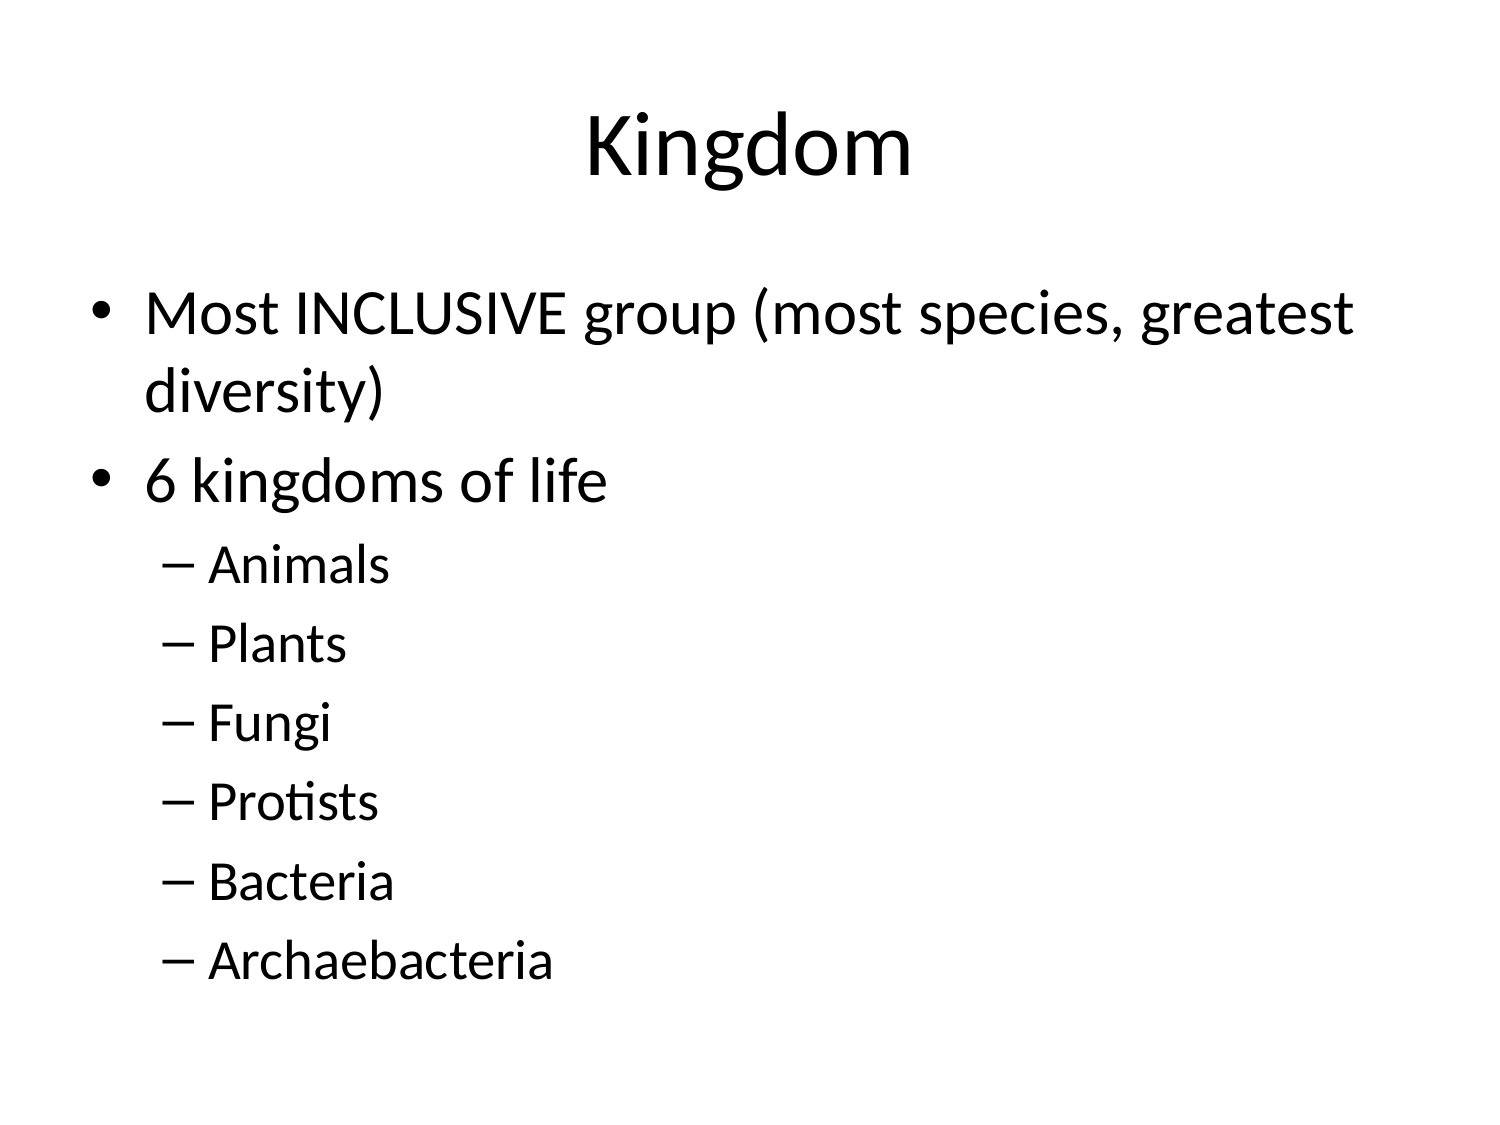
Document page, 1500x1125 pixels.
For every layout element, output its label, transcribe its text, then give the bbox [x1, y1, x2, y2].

title Kingdom [75, 45, 1425, 233]
list Most INCLUSIVE group (most species, greatest diversity) 6 kingdoms of life Animals Plants Fungi Protists Bacteria Archaebacteria [75, 262, 1425, 1005]
